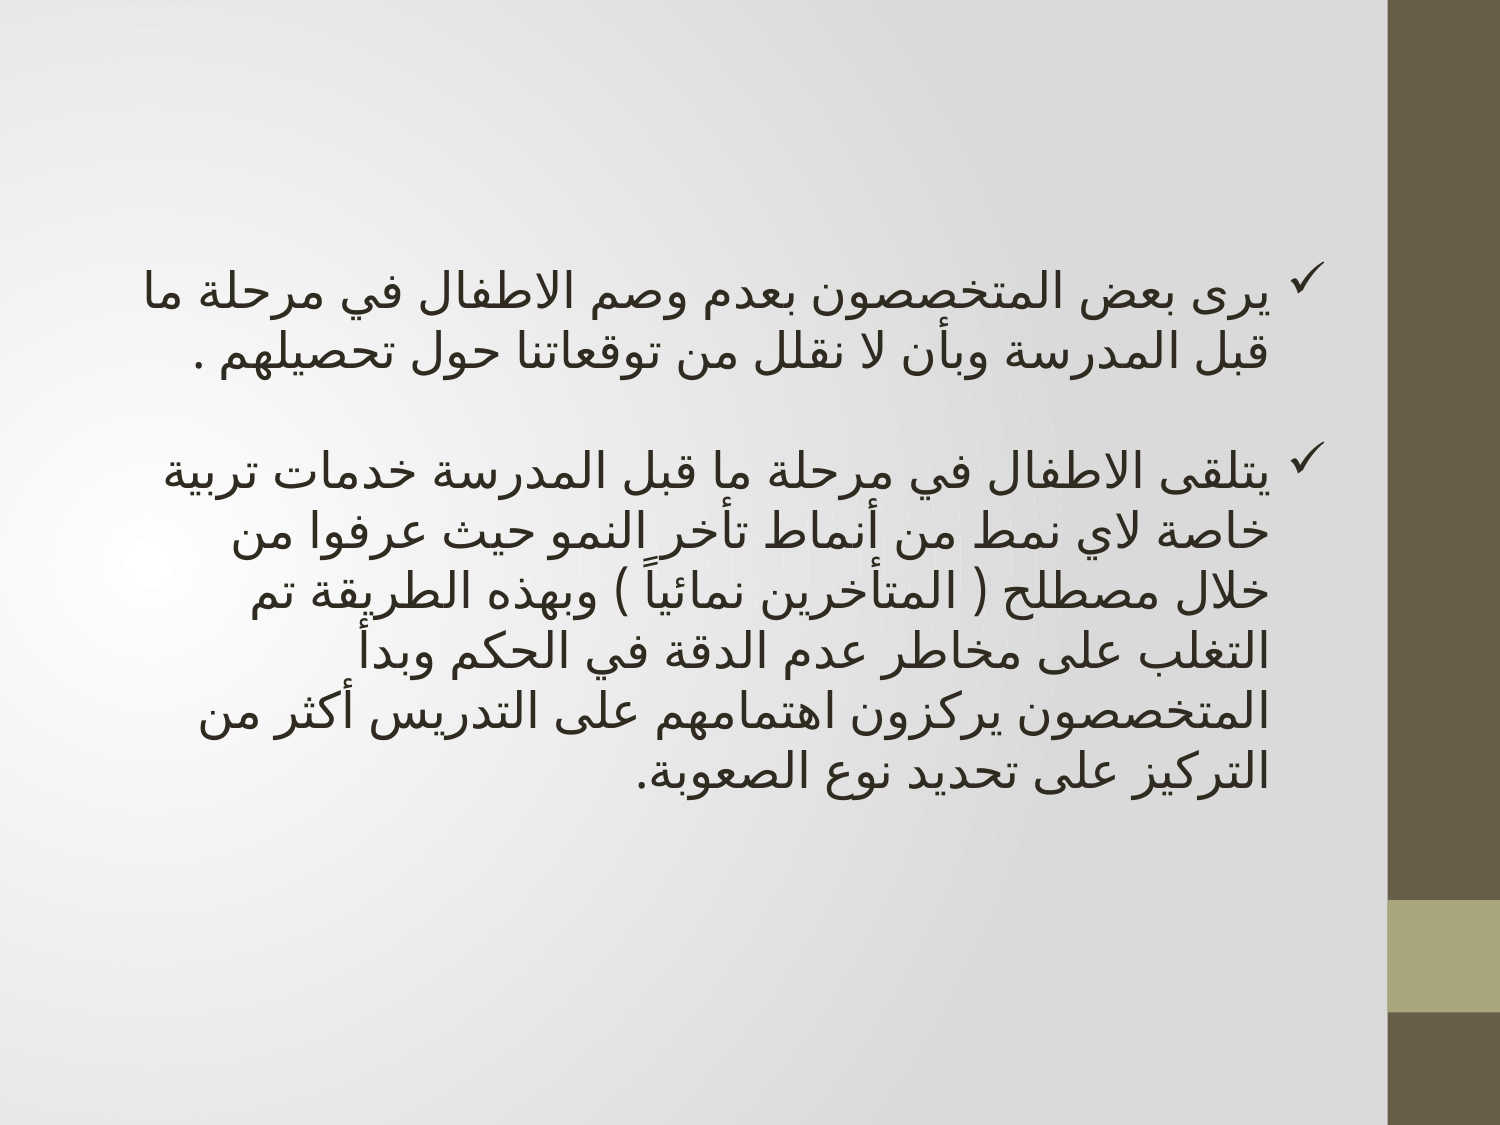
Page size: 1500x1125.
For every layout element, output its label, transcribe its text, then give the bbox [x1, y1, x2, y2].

text_box يرى بعض المتخصصون بعدم وصم الاطفال في مرحلة ما قبل المدرسة وبأن لا نقلل من توقعاتنا حول تحصيلهم . يتلقى الاطفال في مرحلة ما قبل المدرسة خدمات تربية خاصة لاي نمط من أنماط تأخر النمو حيث عرفوا من خلال مصطلح ( المتأخرين نمائياً ) وبهذه الطريقة تم التغلب على مخاطر عدم الدقة في الحكم وبدأ المتخصصون يركزون اهتمامهم على التدريس أكثر من التركيز على تحديد نوع الصعوبة. [126, 191, 1343, 867]
